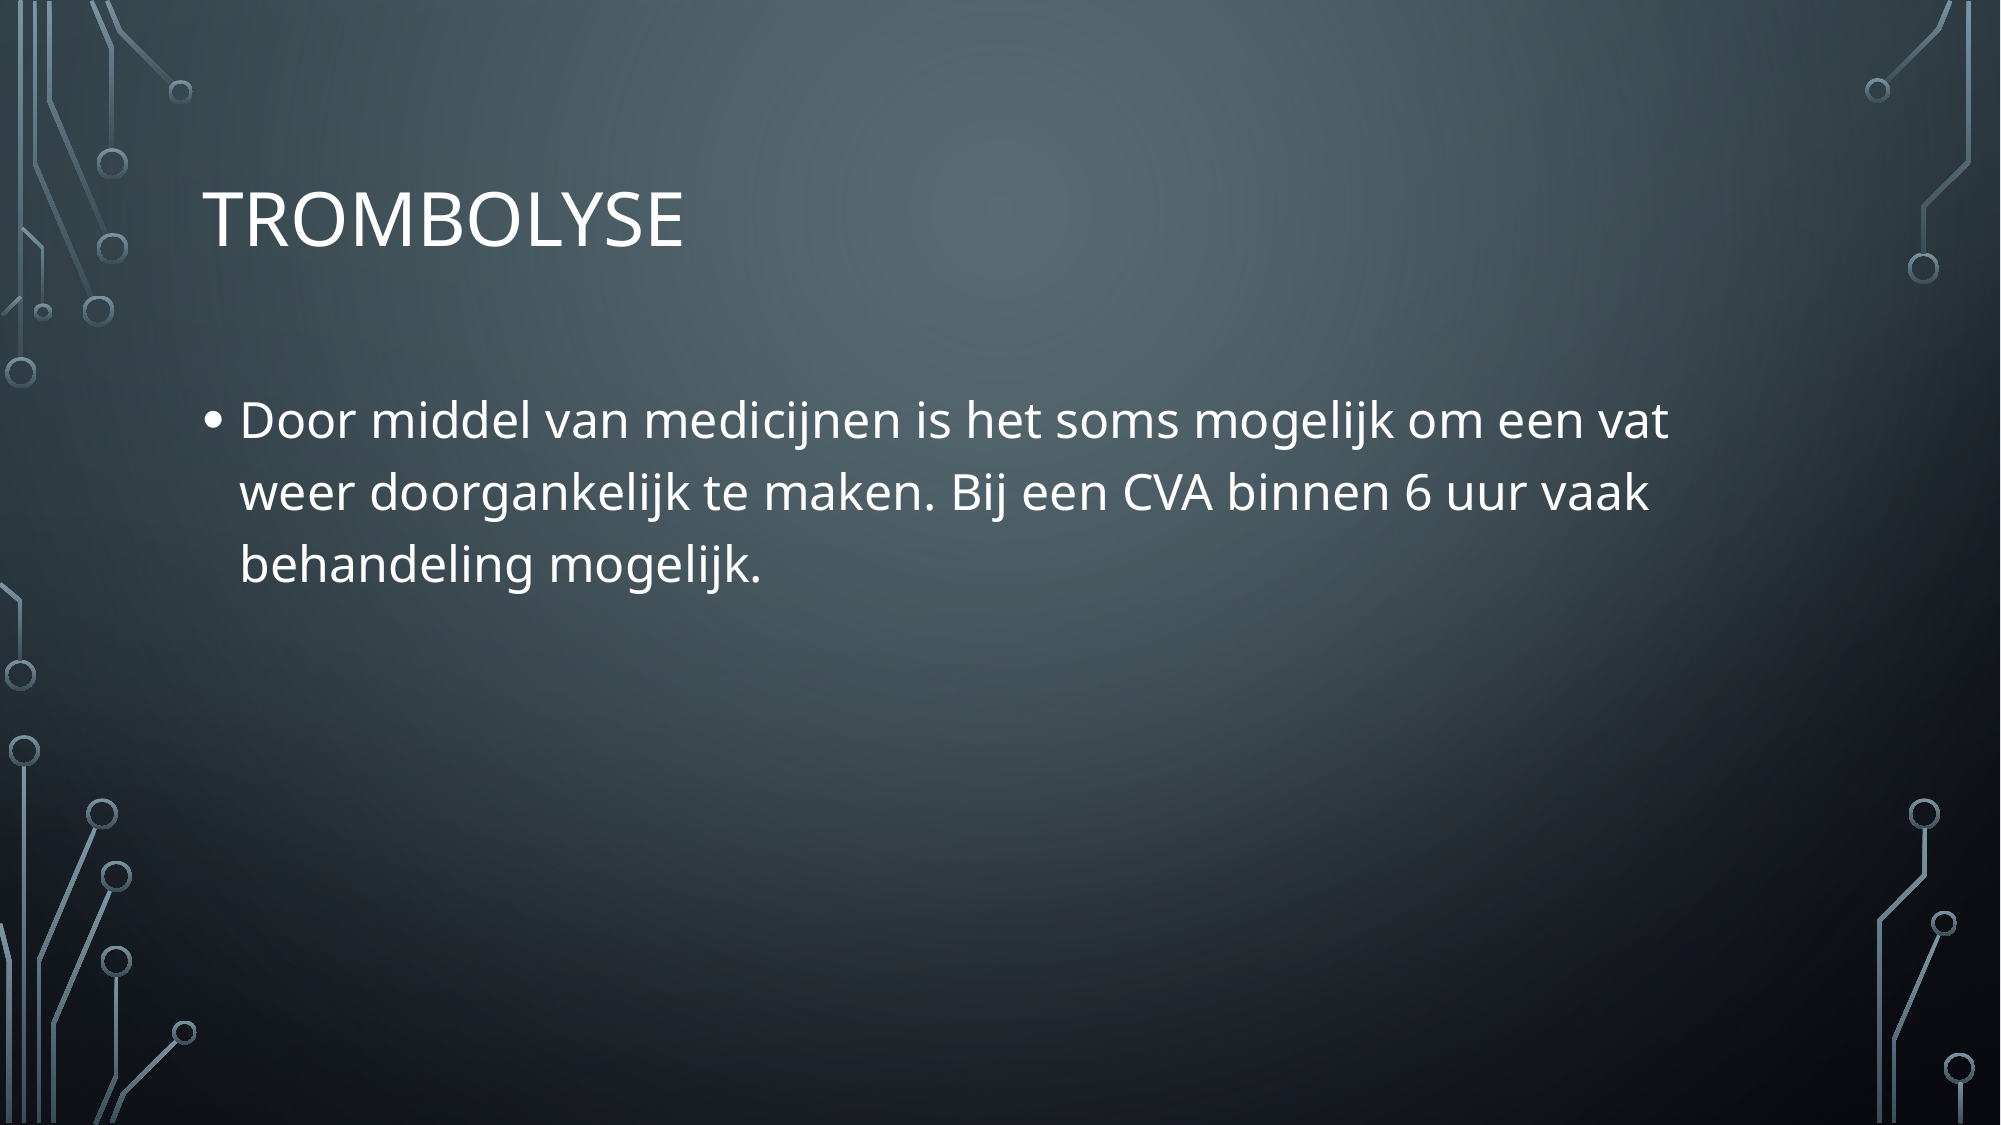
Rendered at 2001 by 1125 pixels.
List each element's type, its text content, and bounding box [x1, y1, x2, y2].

list Door middel van medicijnen is het soms mogelijk om een vat weer doorgankelijk te maken. Bij een CVA binnen 6 uur vaak behandeling mogelijk. [187, 369, 1813, 950]
title Trombolyse [187, 101, 1813, 344]
